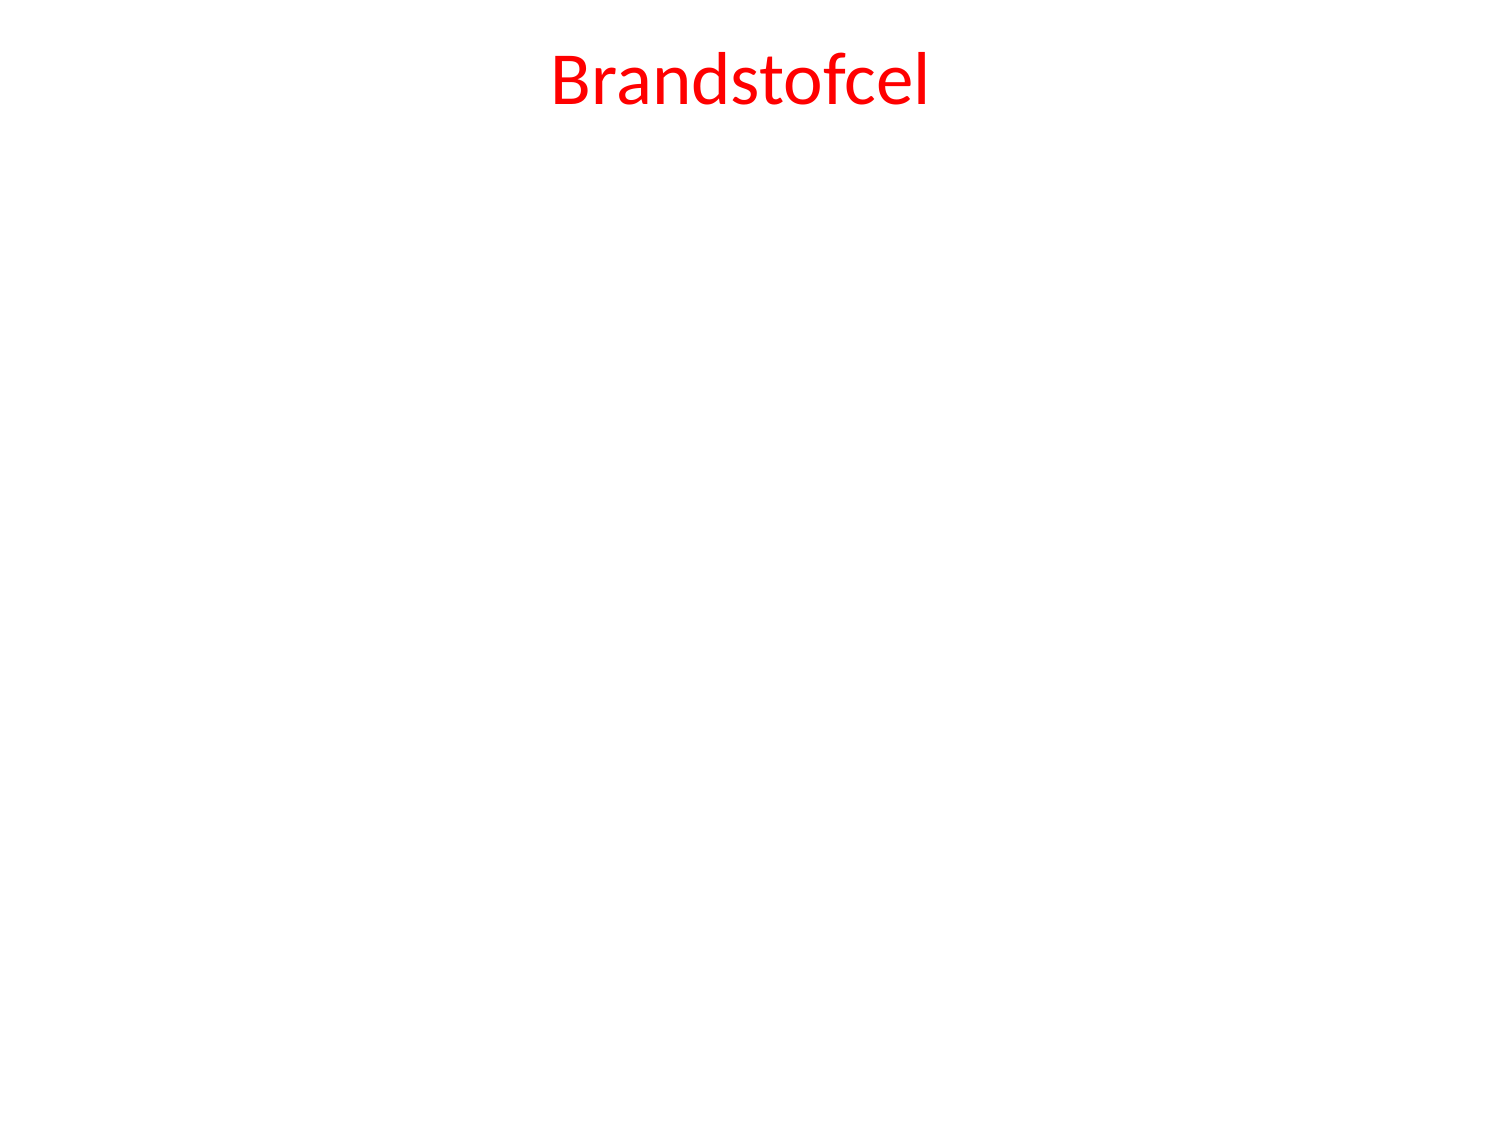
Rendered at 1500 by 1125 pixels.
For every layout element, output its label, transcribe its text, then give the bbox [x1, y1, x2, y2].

text_box Brandstofcel [536, 22, 1138, 217]
